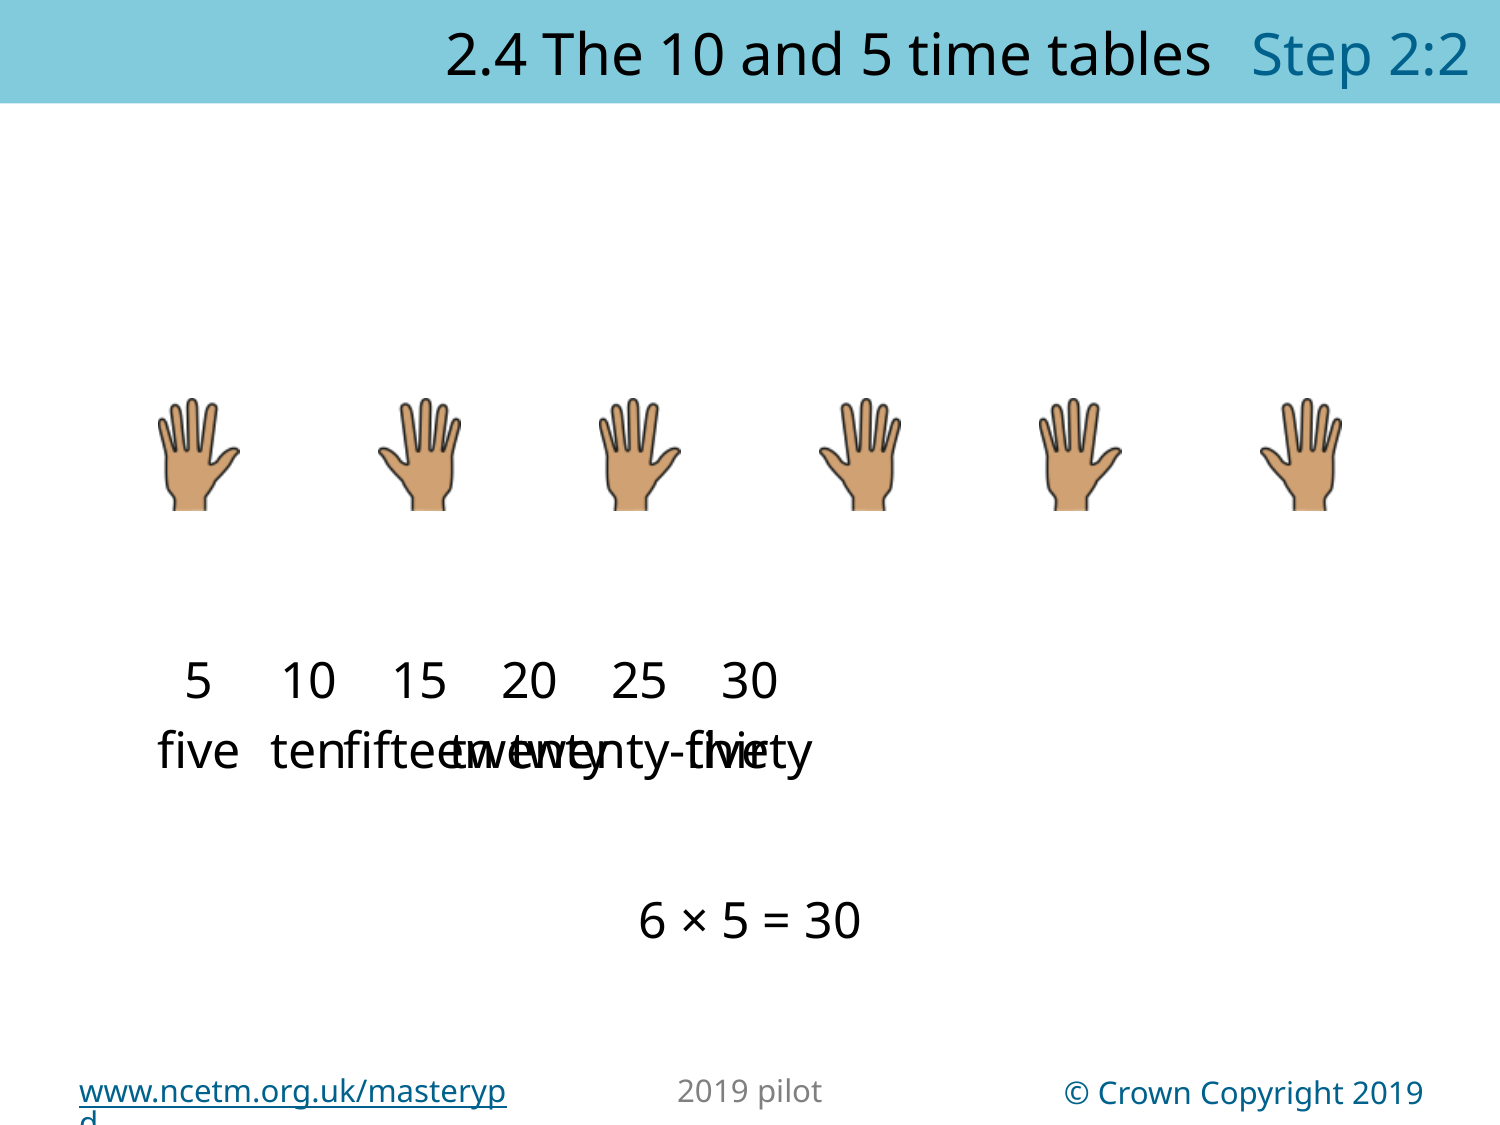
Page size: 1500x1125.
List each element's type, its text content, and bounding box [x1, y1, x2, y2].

text_box 15 fifteen [328, 641, 434, 787]
picture [378, 398, 461, 511]
text_box 30 thirty [671, 641, 829, 787]
text_box 10 ten [255, 641, 328, 787]
picture [1259, 398, 1342, 511]
text_box 5 five [142, 641, 255, 787]
picture [598, 398, 681, 511]
text_box 25 twenty-five [494, 641, 671, 787]
list 2.4 The 10 and 5 time tables Step 2:2 [0, 0, 1500, 104]
picture [158, 398, 240, 511]
text_box 6 × 5 = 30 [623, 881, 877, 957]
picture [1039, 398, 1122, 511]
picture [819, 398, 902, 511]
text_box 20 twenty [434, 641, 494, 787]
